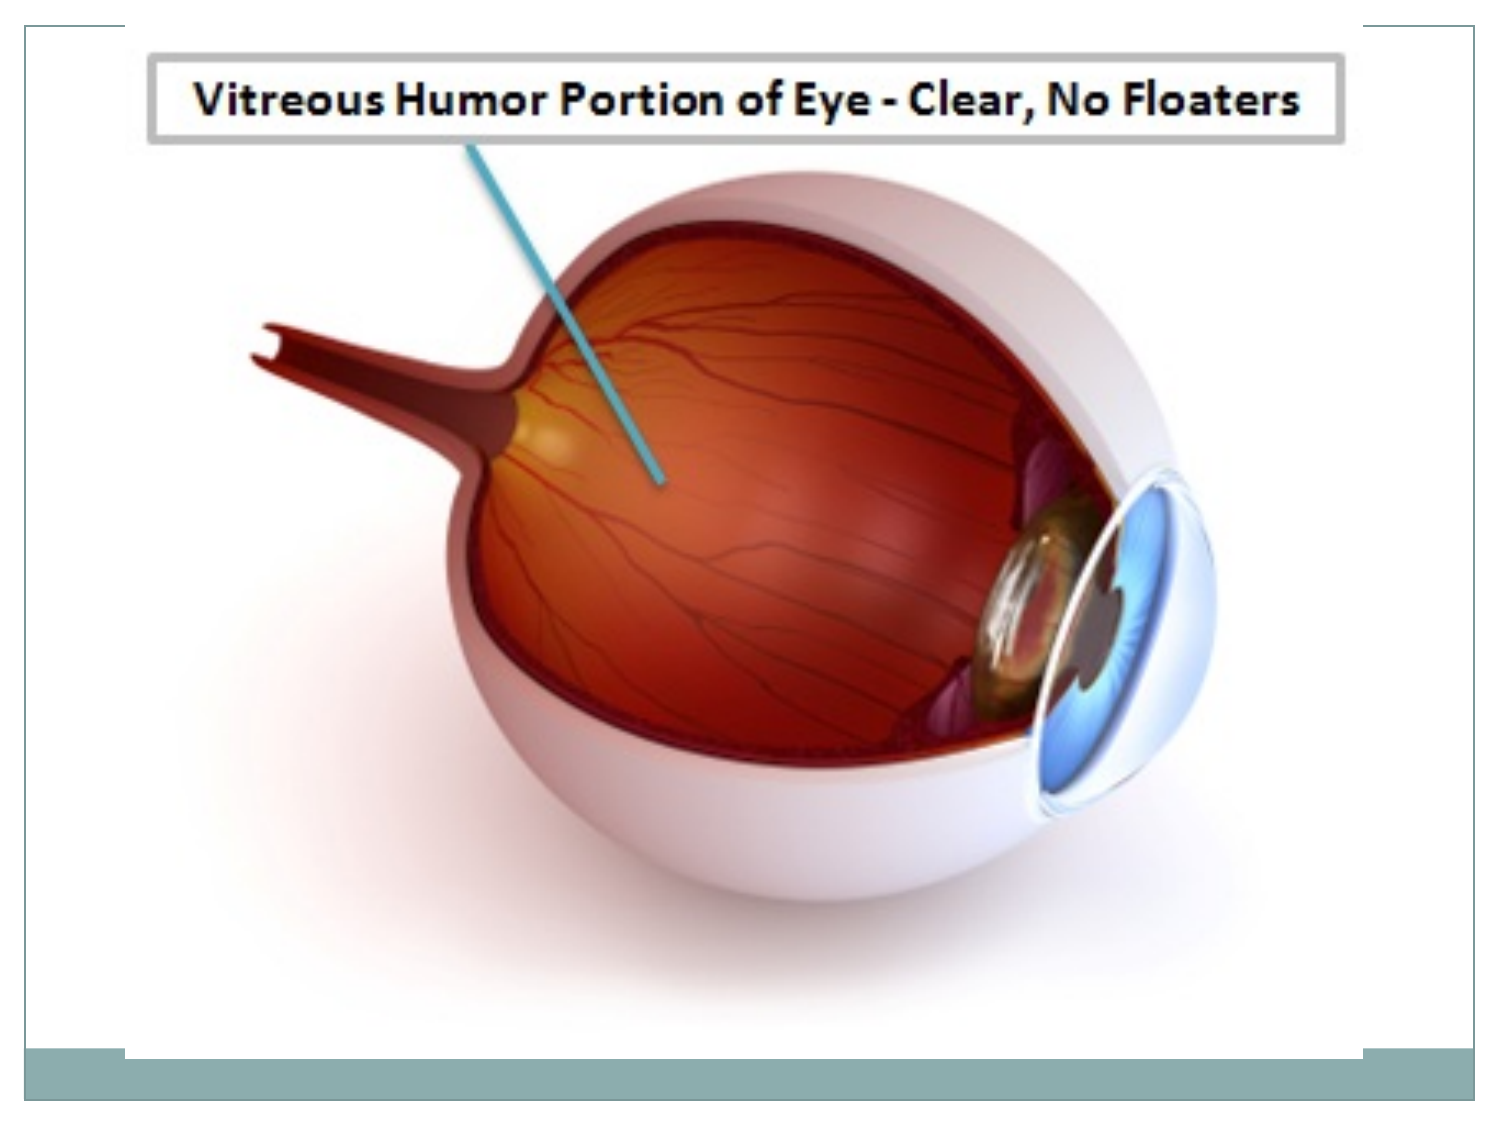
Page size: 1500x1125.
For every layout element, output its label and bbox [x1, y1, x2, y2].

picture [124, 24, 1363, 1059]
